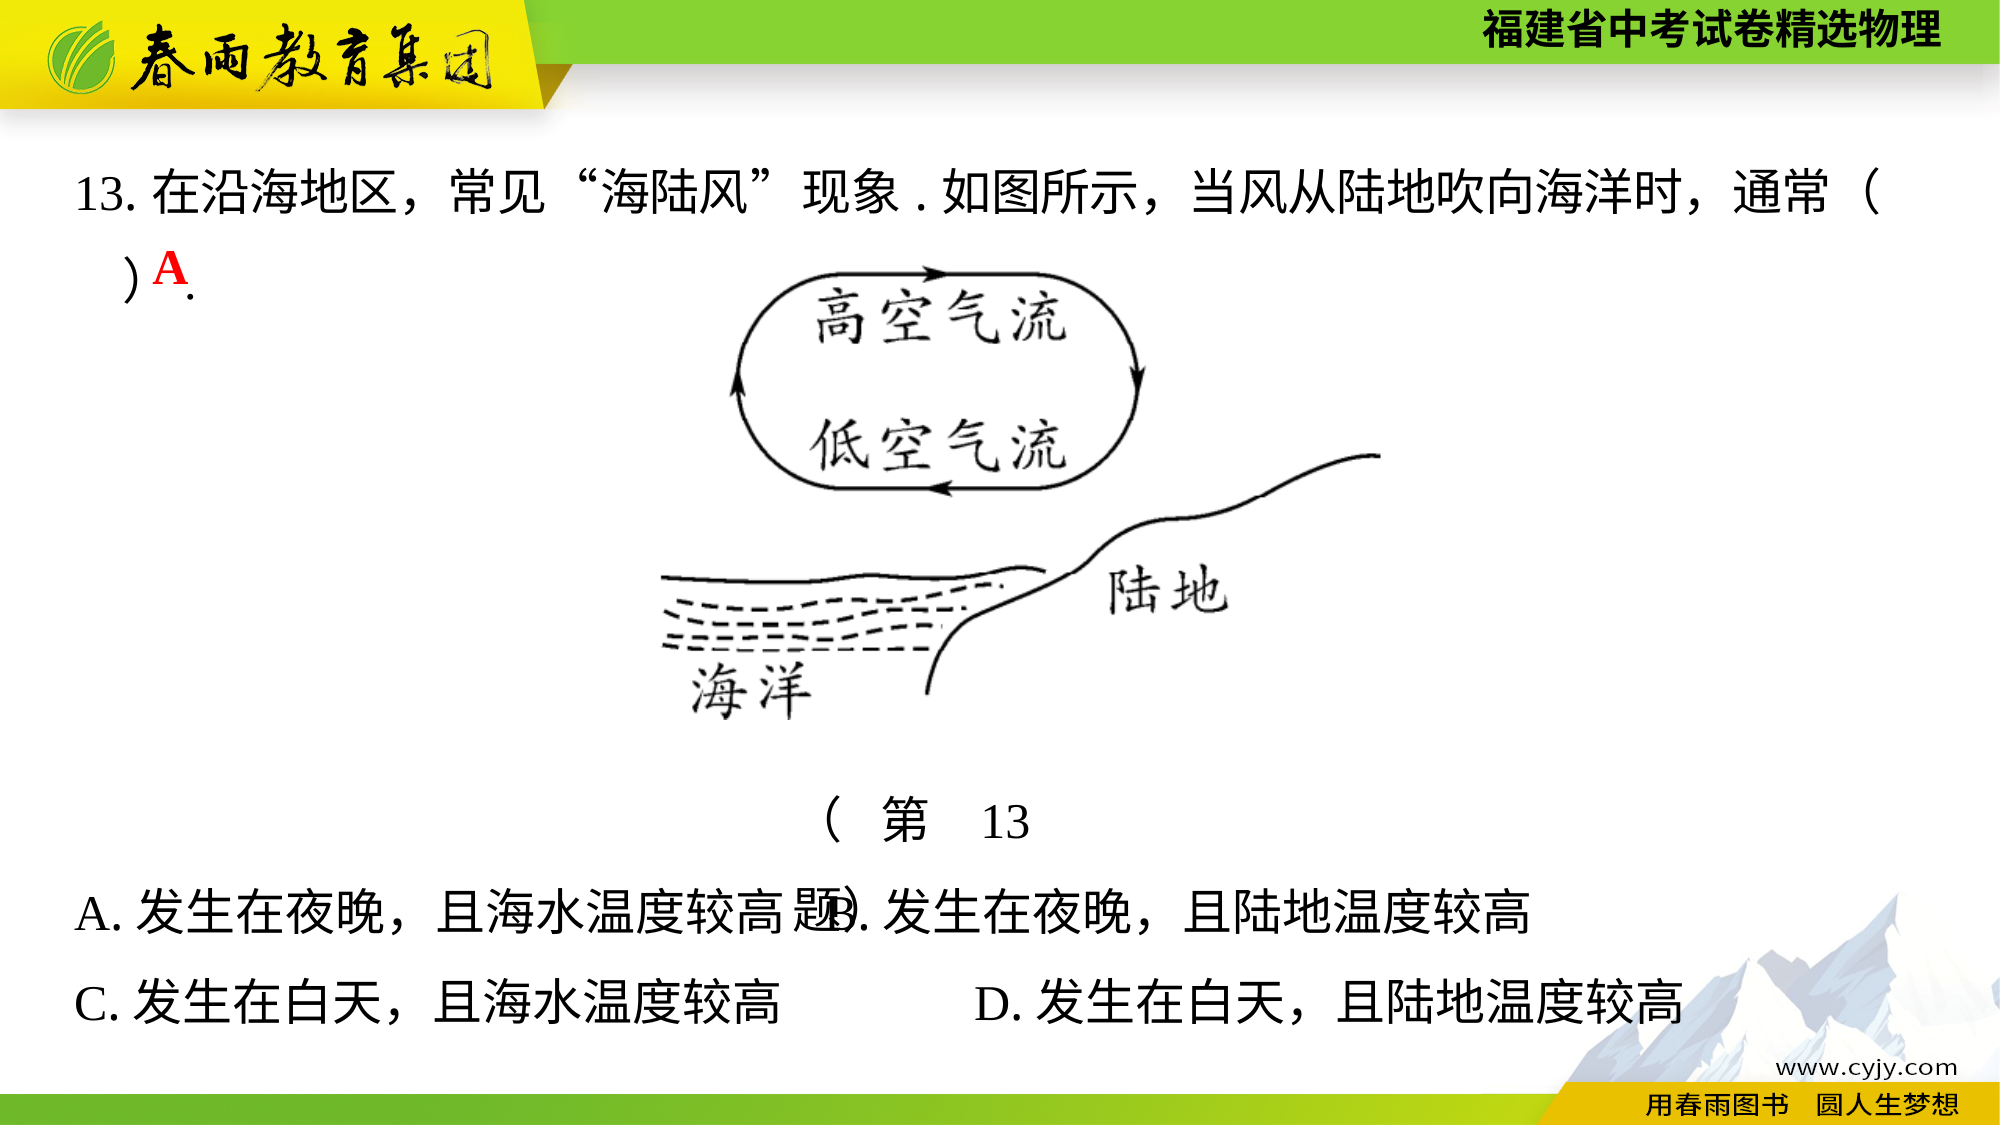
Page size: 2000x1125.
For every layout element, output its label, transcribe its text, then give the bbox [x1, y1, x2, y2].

picture [0, 0, 2000, 1125]
list 13.在沿海地区，常见“海陆风”现象.如图所示，当风从陆地吹向海洋时，通常（ ）. A.发生在夜晚，且海水温度较高 B.发生在夜晚，且陆地温度较高 C.发生在白天，且海水温度较高 D.发生在白天，且陆地温度较高 [59, 122, 1944, 1047]
text_box A [137, 226, 202, 302]
text_box （第13题） [777, 751, 1058, 857]
